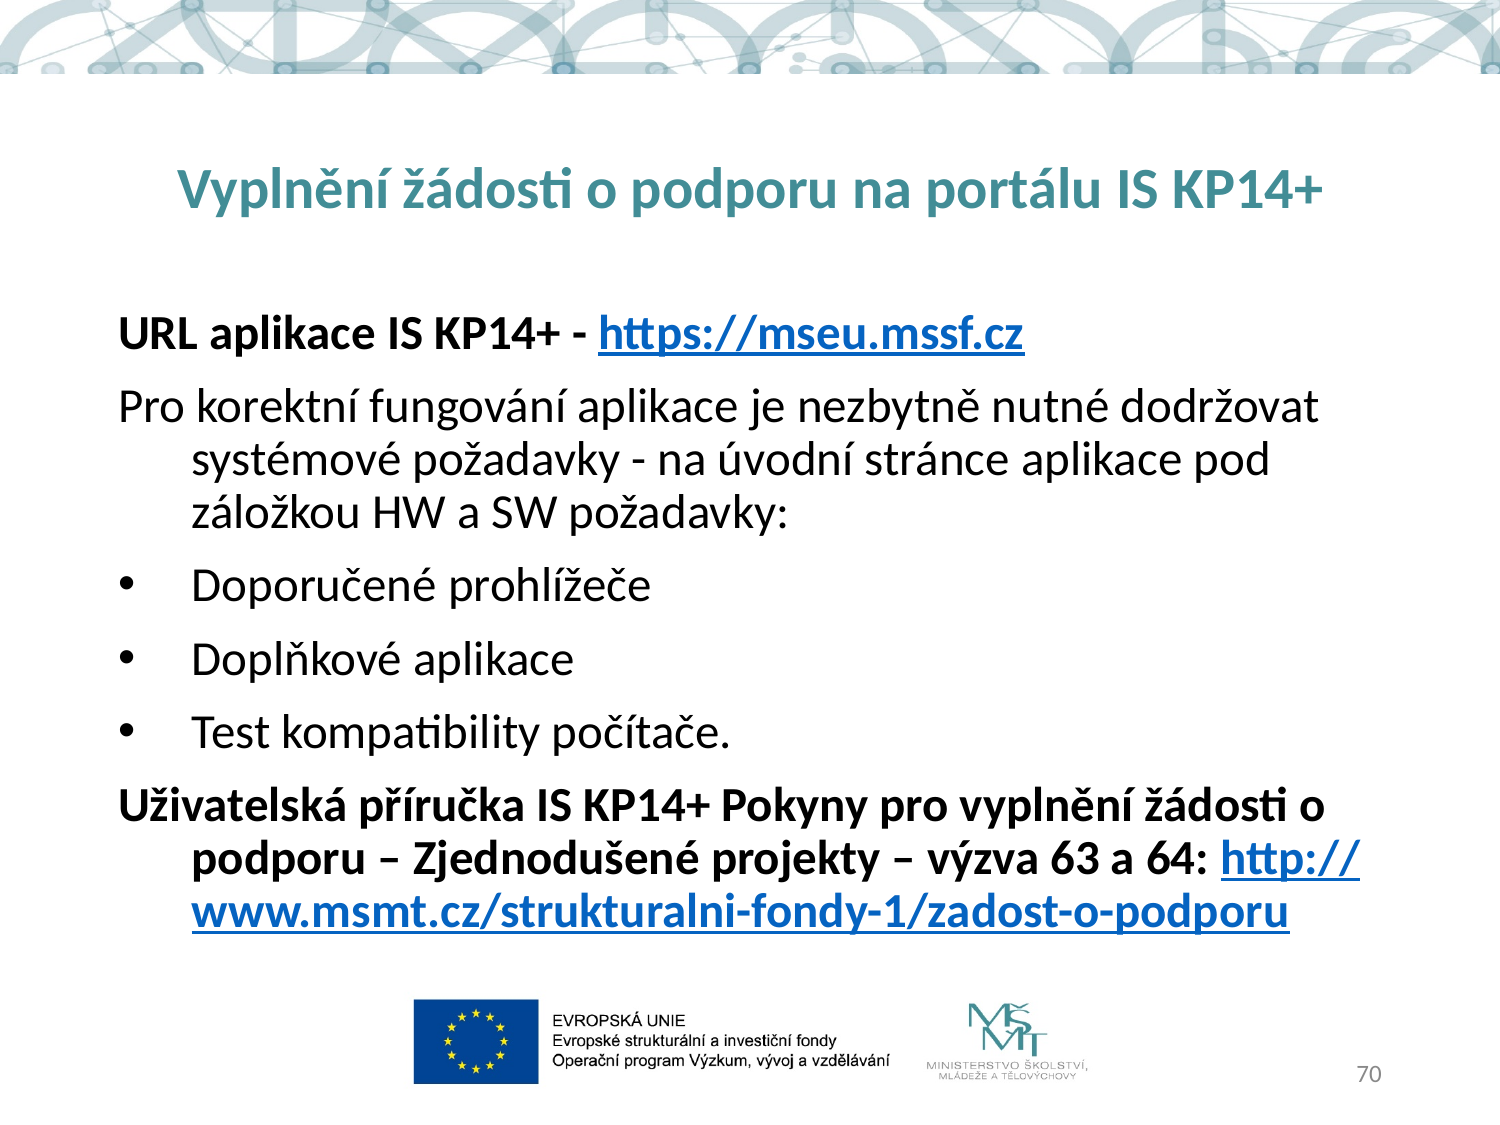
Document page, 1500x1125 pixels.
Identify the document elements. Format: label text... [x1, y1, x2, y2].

title Vyplnění žádosti o podporu na portálu IS KP14+ [75, 105, 1426, 274]
picture [0, 0, 1500, 74]
slide_number 70 [1059, 1042, 1397, 1103]
picture [371, 957, 1129, 1125]
list URL aplikace IS KP14+ - https://mseu.mssf.cz Pro korektní fungování aplikace je nezbytně nutné dodržovat systémové požadavky - na úvodní stránce aplikace pod záložkou HW a SW požadavky: Doporučené prohlížeče Doplňkové aplikace Test kompatibility počítače. Uživatelská příručka IS KP14+ Pokyny pro vyplnění žádosti o podporu – Zjednodušené projekty – výzva 63 a 64: http://www.msmt.cz/strukturalni-fondy-1/zadost-o-podporu [103, 299, 1397, 957]
